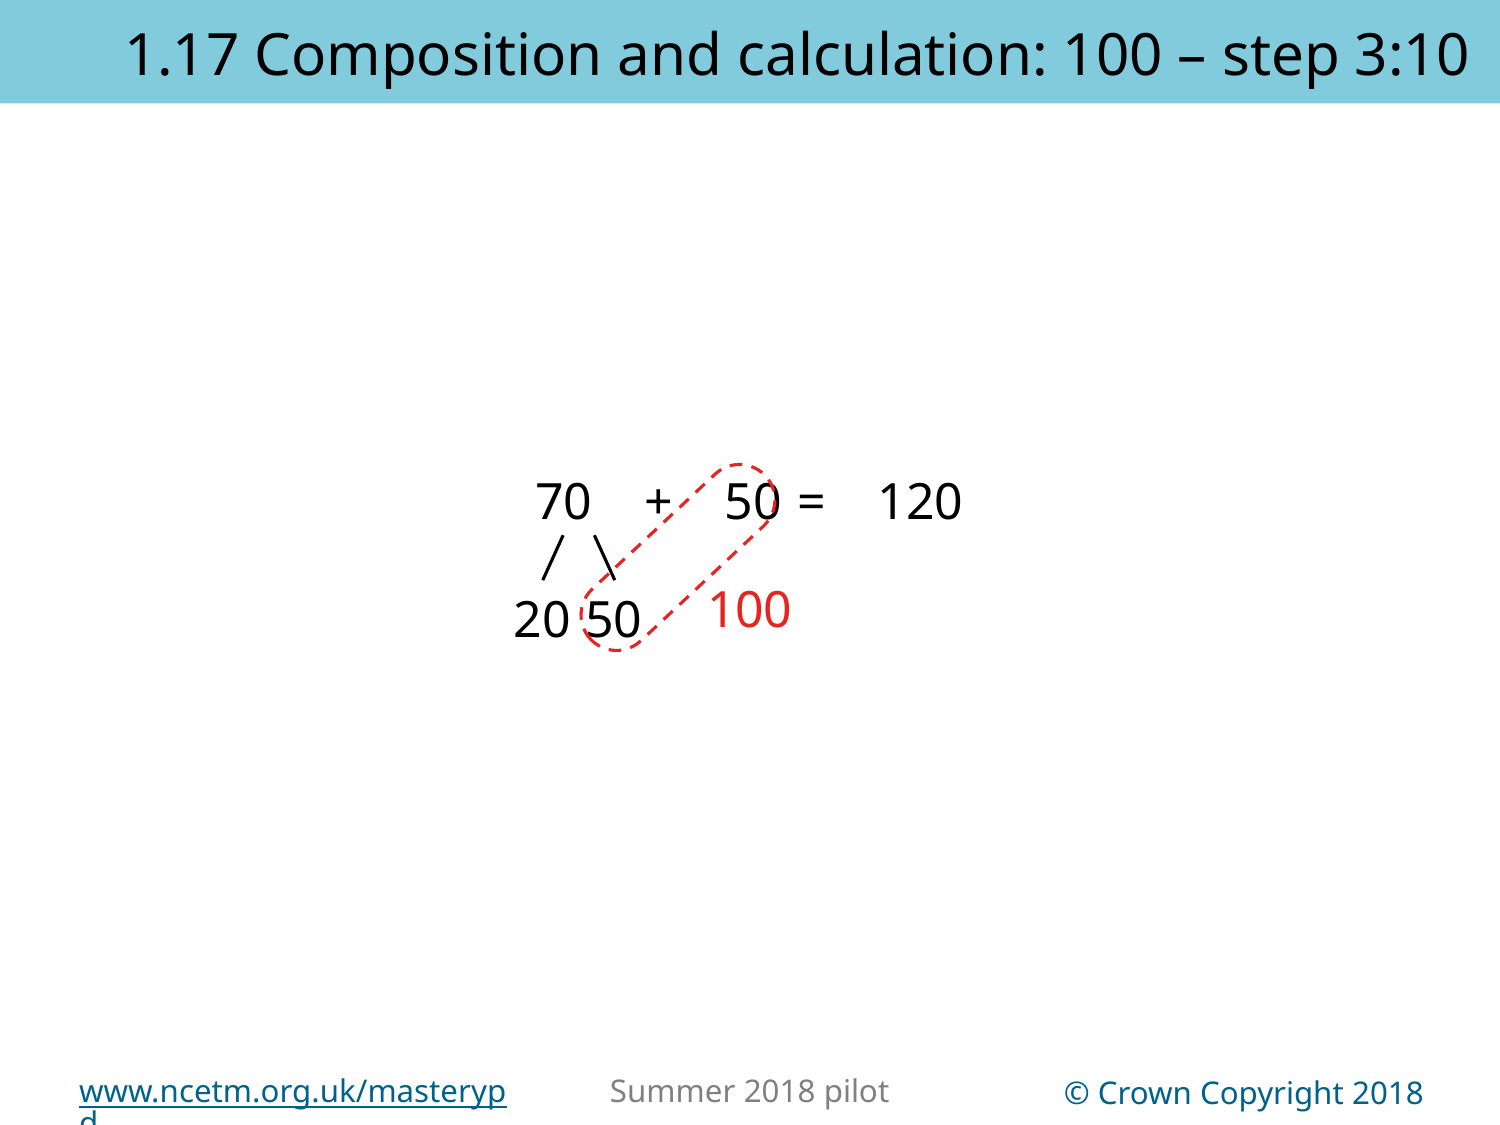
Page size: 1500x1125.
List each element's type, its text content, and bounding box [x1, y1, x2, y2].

text_box 100 [692, 569, 808, 645]
text_box 70 + 50 [520, 462, 782, 538]
text_box 50 [570, 579, 658, 655]
text_box = 120 [782, 462, 978, 538]
list 1.17 Composition and calculation: 100 – step 3:10 [0, 0, 1500, 104]
text_box 20 [498, 579, 570, 655]
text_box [594, 534, 615, 581]
text_box [581, 464, 775, 651]
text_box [542, 534, 564, 581]
